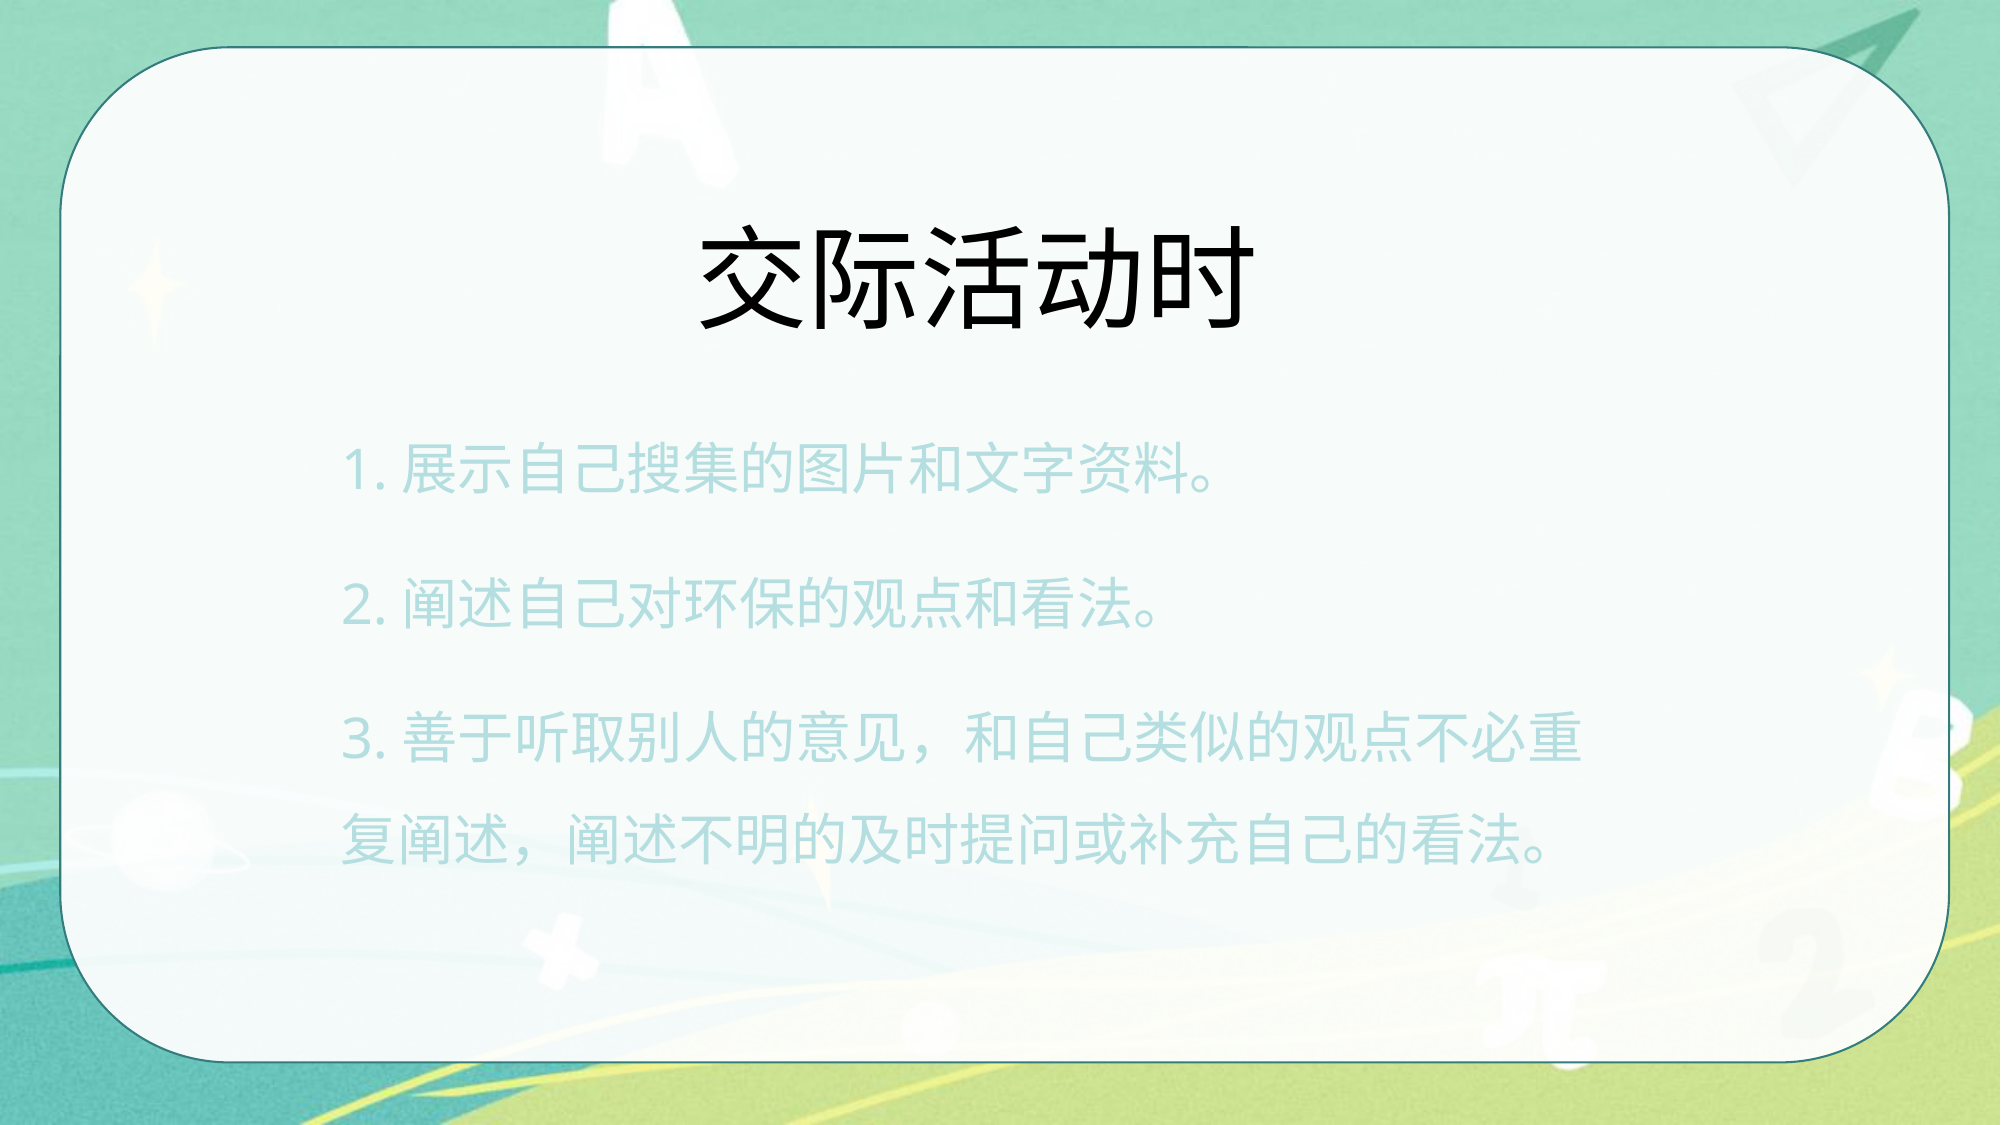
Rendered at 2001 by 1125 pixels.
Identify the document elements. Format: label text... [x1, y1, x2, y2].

text_box 1.展示自己搜集的图片和文字资料。 [329, 394, 1624, 507]
text_box 2.阐述自己对环保的观点和看法。 [329, 528, 1624, 641]
picture [0, 0, 2000, 1125]
text_box 3.善于听取别人的意见，和自己类似的观点不必重复阐述，阐述不明的及时提问或补充自己的看法。 [329, 663, 1624, 877]
title 交际活动时 [329, 202, 1624, 366]
